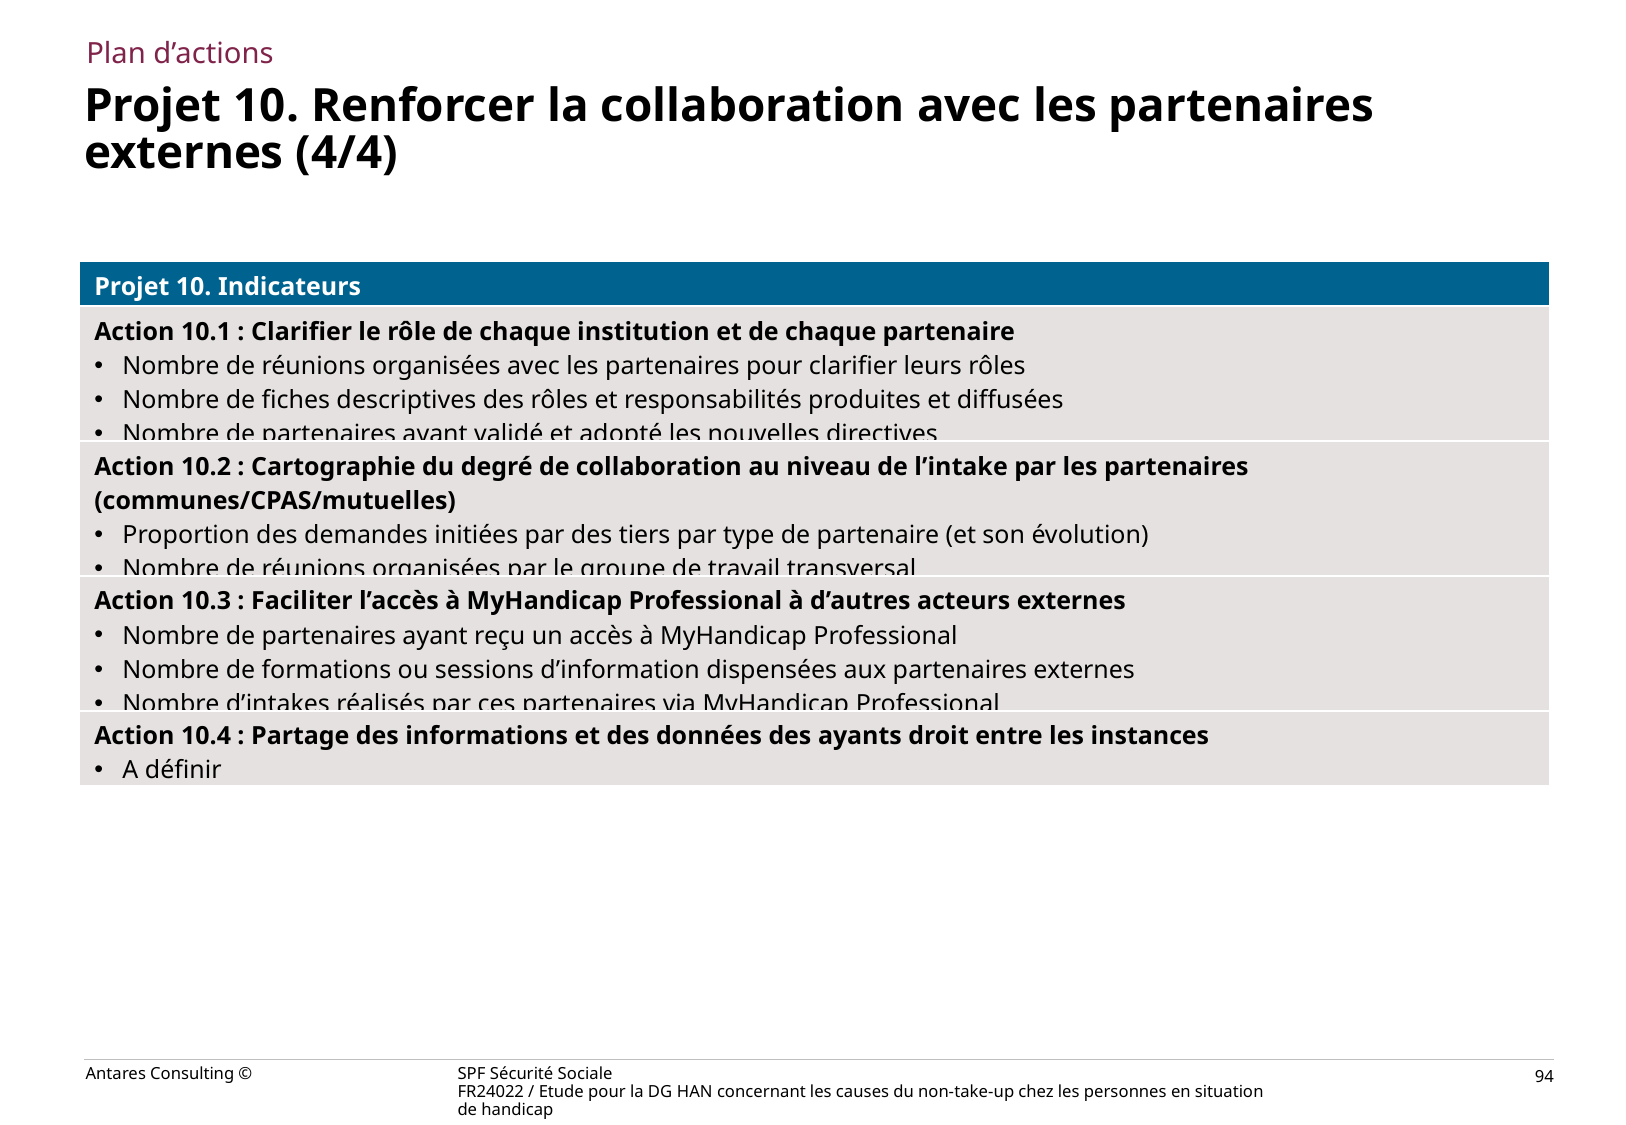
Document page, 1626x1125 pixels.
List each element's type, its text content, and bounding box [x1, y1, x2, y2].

table_cell Action 10.3 : Faciliter l’accès à MyHandicap Professional à d’autres acteurs externes Nombre de partenaires ayant reçu un accès à MyHandicap Professional Nombre de formations ou sessions d’information dispensées aux partenaires externes Nombre d’intakes réalisés par ces partenaires via MyHandicap Professional [80, 577, 1549, 710]
table_cell Action 10.1 : Clarifier le rôle de chaque institution et de chaque partenaire Nombre de réunions organisées avec les partenaires pour clarifier leurs rôles Nombre de fiches descriptives des rôles et responsabilités produites et diffusées Nombre de partenaires ayant validé et adopté les nouvelles directives [80, 307, 1549, 440]
text_box Plan d’actions [86, 38, 1522, 70]
table_cell Action 10.4 : Partage des informations et des données des ayants droit entre les instances A définir [80, 712, 1549, 785]
title Projet 10. Renforcer la collaboration avec les partenaires externes (4/4) [84, 82, 1550, 229]
table_cell Action 10.2 : Cartographie du degré de collaboration au niveau de l’intake par les partenaires (communes/CPAS/mutuelles) Proportion des demandes initiées par des tiers par type de partenaire (et son évolution) Nombre de réunions organisées par le groupe de travail transversal [80, 442, 1549, 575]
table_header Projet 10. Indicateurs [80, 262, 1549, 305]
